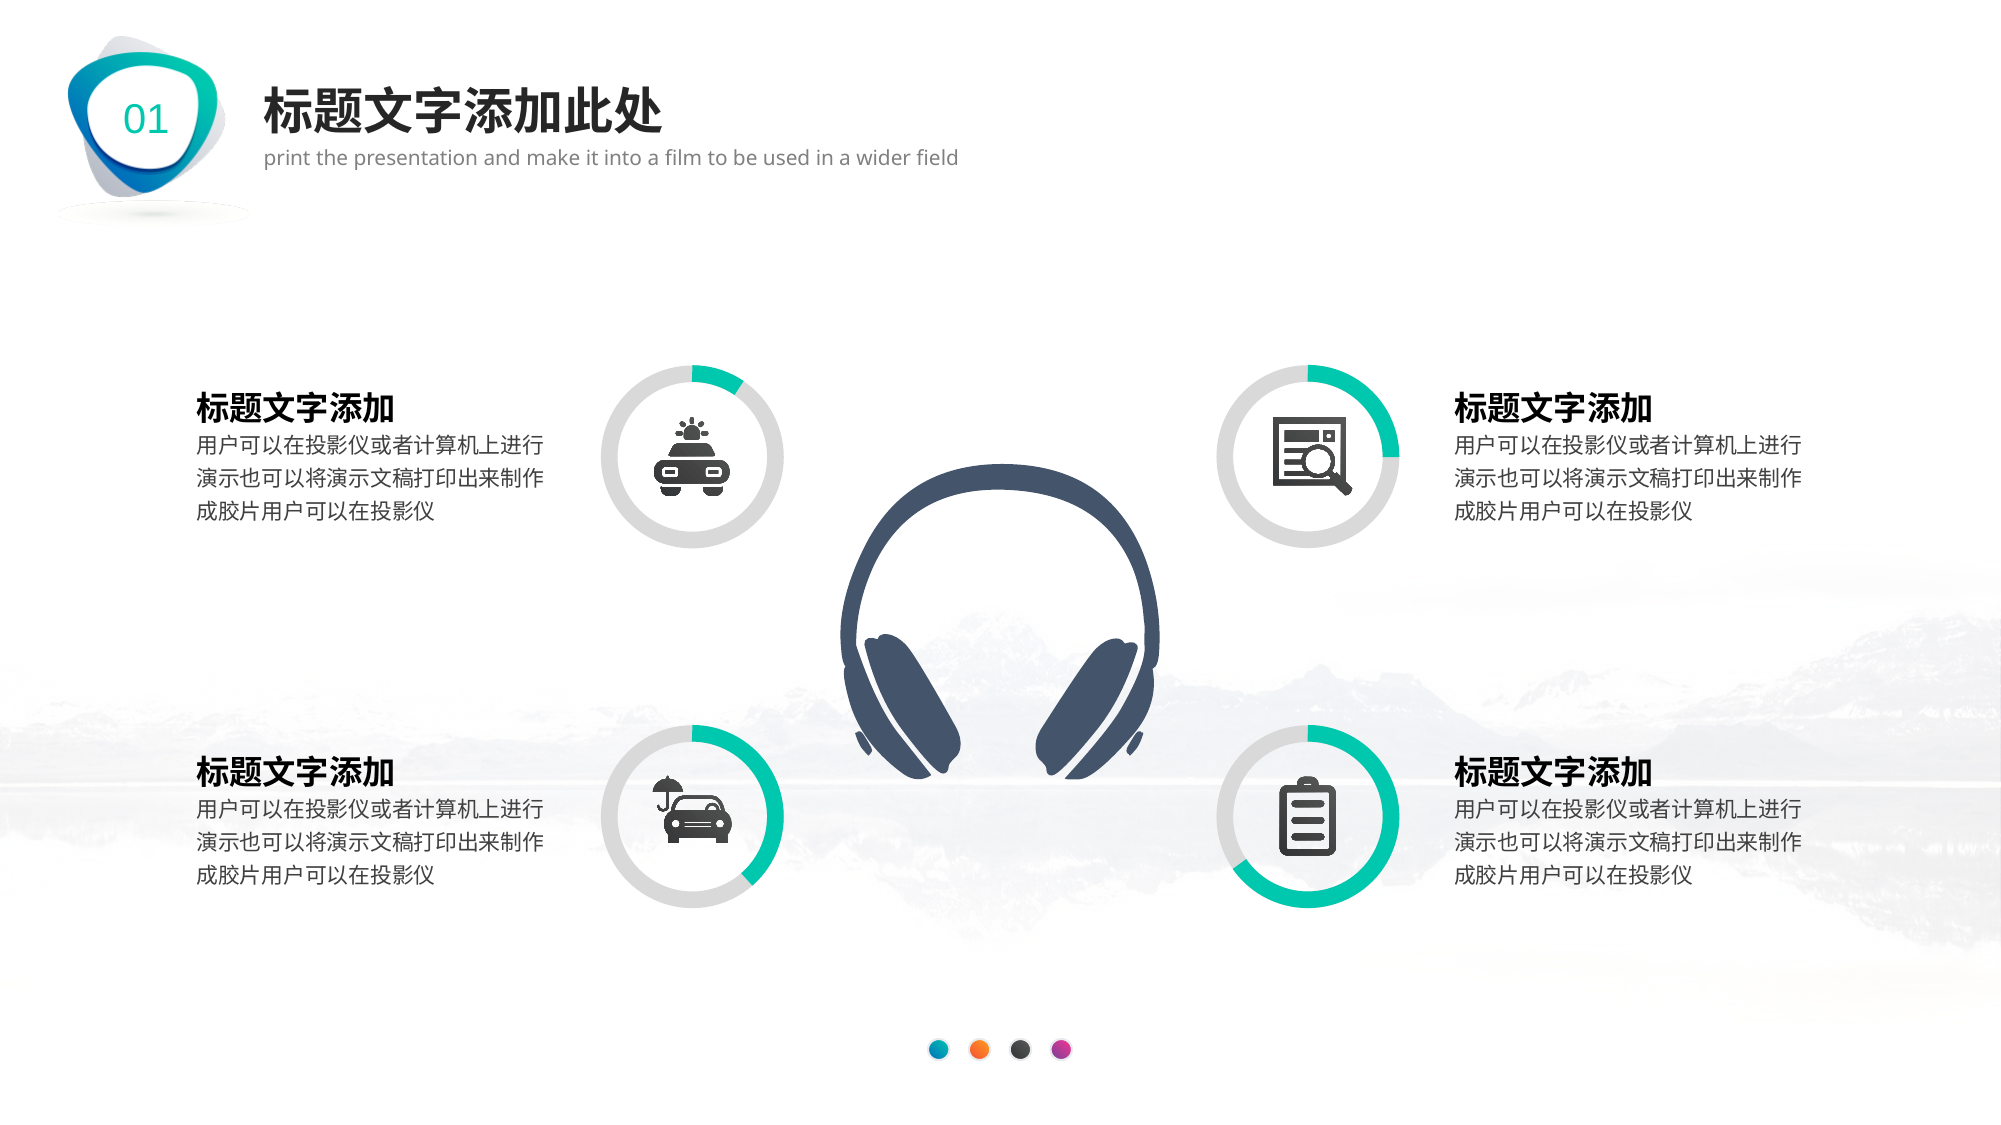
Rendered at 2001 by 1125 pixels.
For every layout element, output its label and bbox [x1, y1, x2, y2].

text_box [1439, 735, 1828, 897]
text_box [181, 735, 570, 897]
text_box [1439, 371, 1828, 533]
text_box [56, 36, 1051, 227]
text_box [927, 1038, 1073, 1061]
text_box [608, 373, 1392, 900]
text_box [181, 371, 570, 533]
